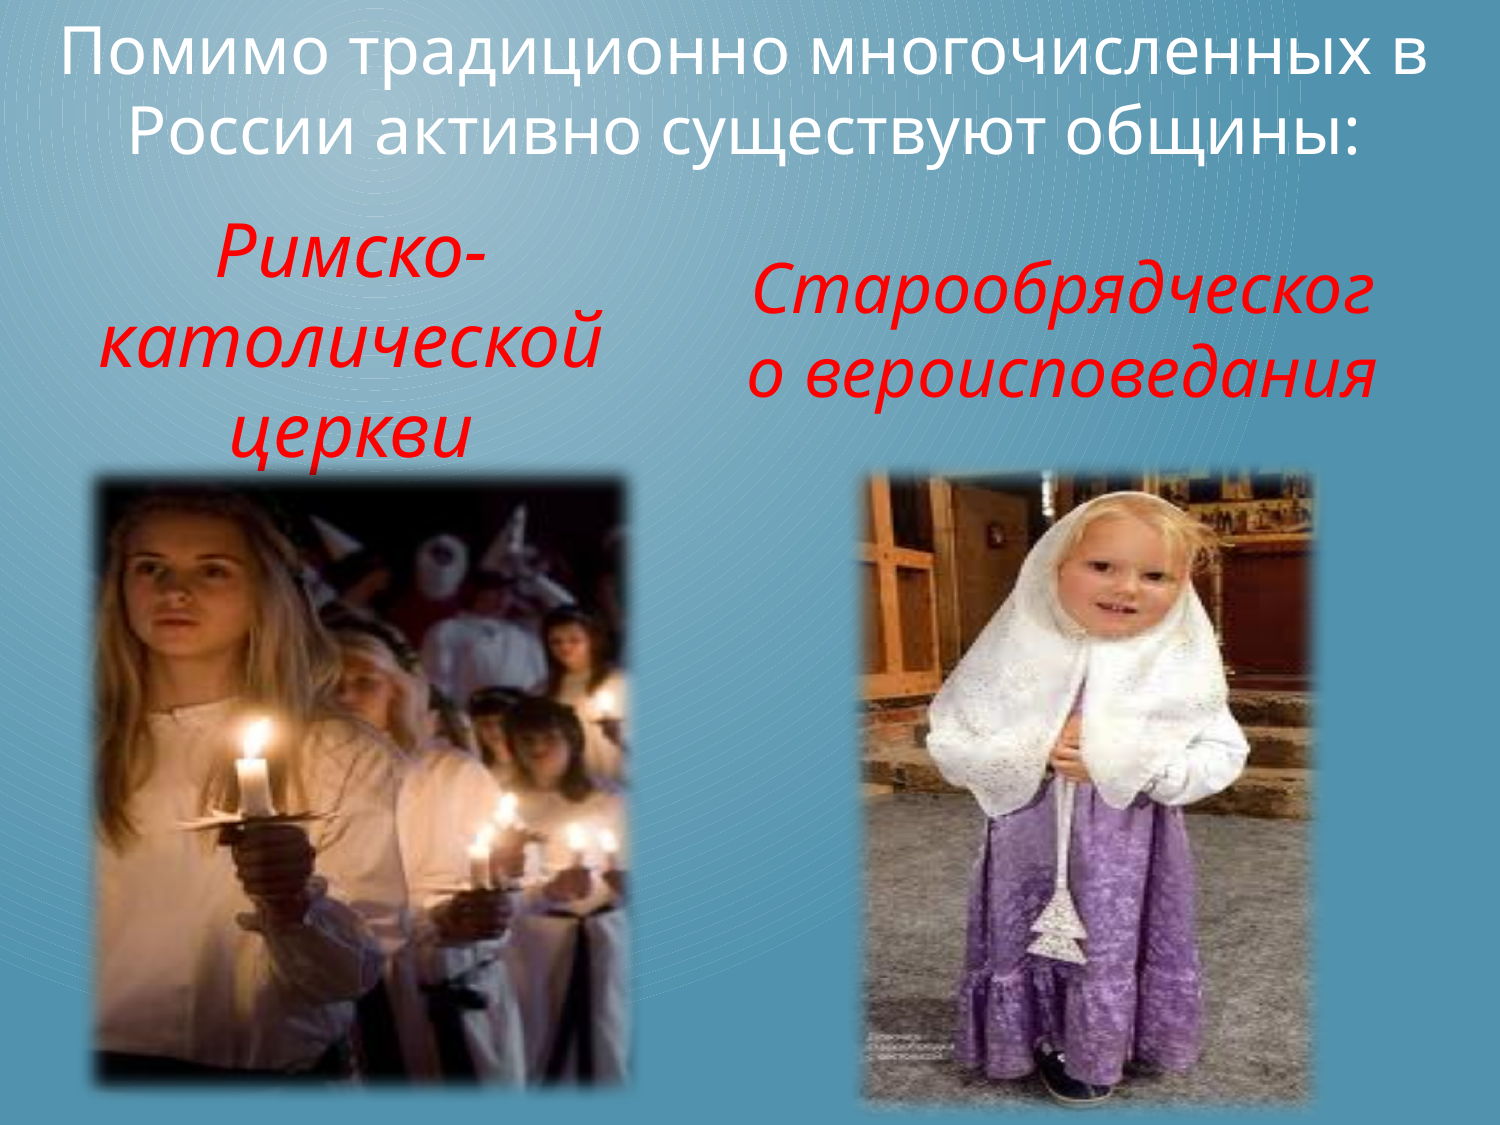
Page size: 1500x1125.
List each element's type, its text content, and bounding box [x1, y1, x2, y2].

picture [76, 458, 644, 1104]
picture [844, 458, 1330, 1125]
title Помимо традиционно многочисленных в России активно существуют общины: [0, 0, 1495, 209]
subtitle Старообрядческого вероисповедания [726, 196, 1400, 459]
text_box Римско-католической церкви [58, 216, 644, 459]
